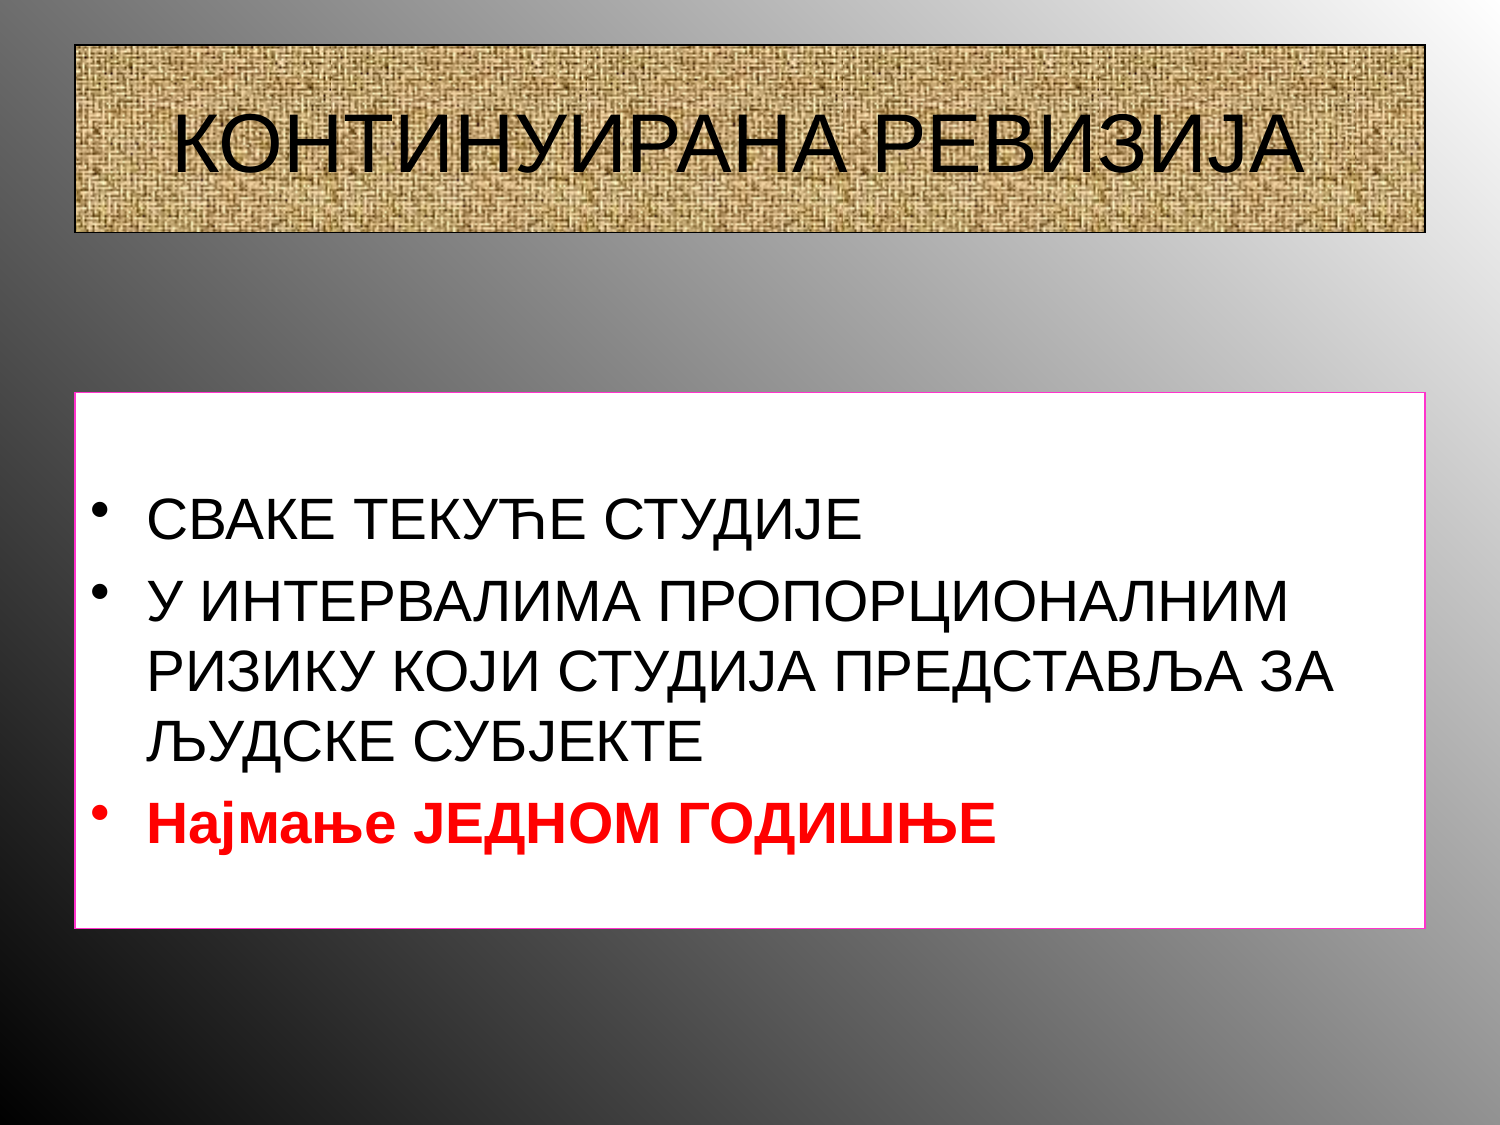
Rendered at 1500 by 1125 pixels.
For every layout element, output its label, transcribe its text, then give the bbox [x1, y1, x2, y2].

list СВАКЕ ТЕКУЋЕ СТУДИЈЕ У ИНТЕРВАЛИМА ПРОПОРЦИОНАЛНИМ РИЗИКУ КОЈИ СТУДИЈА ПРЕДСТАВЉА ЗА ЉУДСКЕ СУБЈЕКТЕ Најмање ЈЕДНОМ ГОДИШЊЕ [74, 392, 1426, 929]
title КОНТИНУИРАНА РЕВИЗИЈА [74, 44, 1426, 233]
